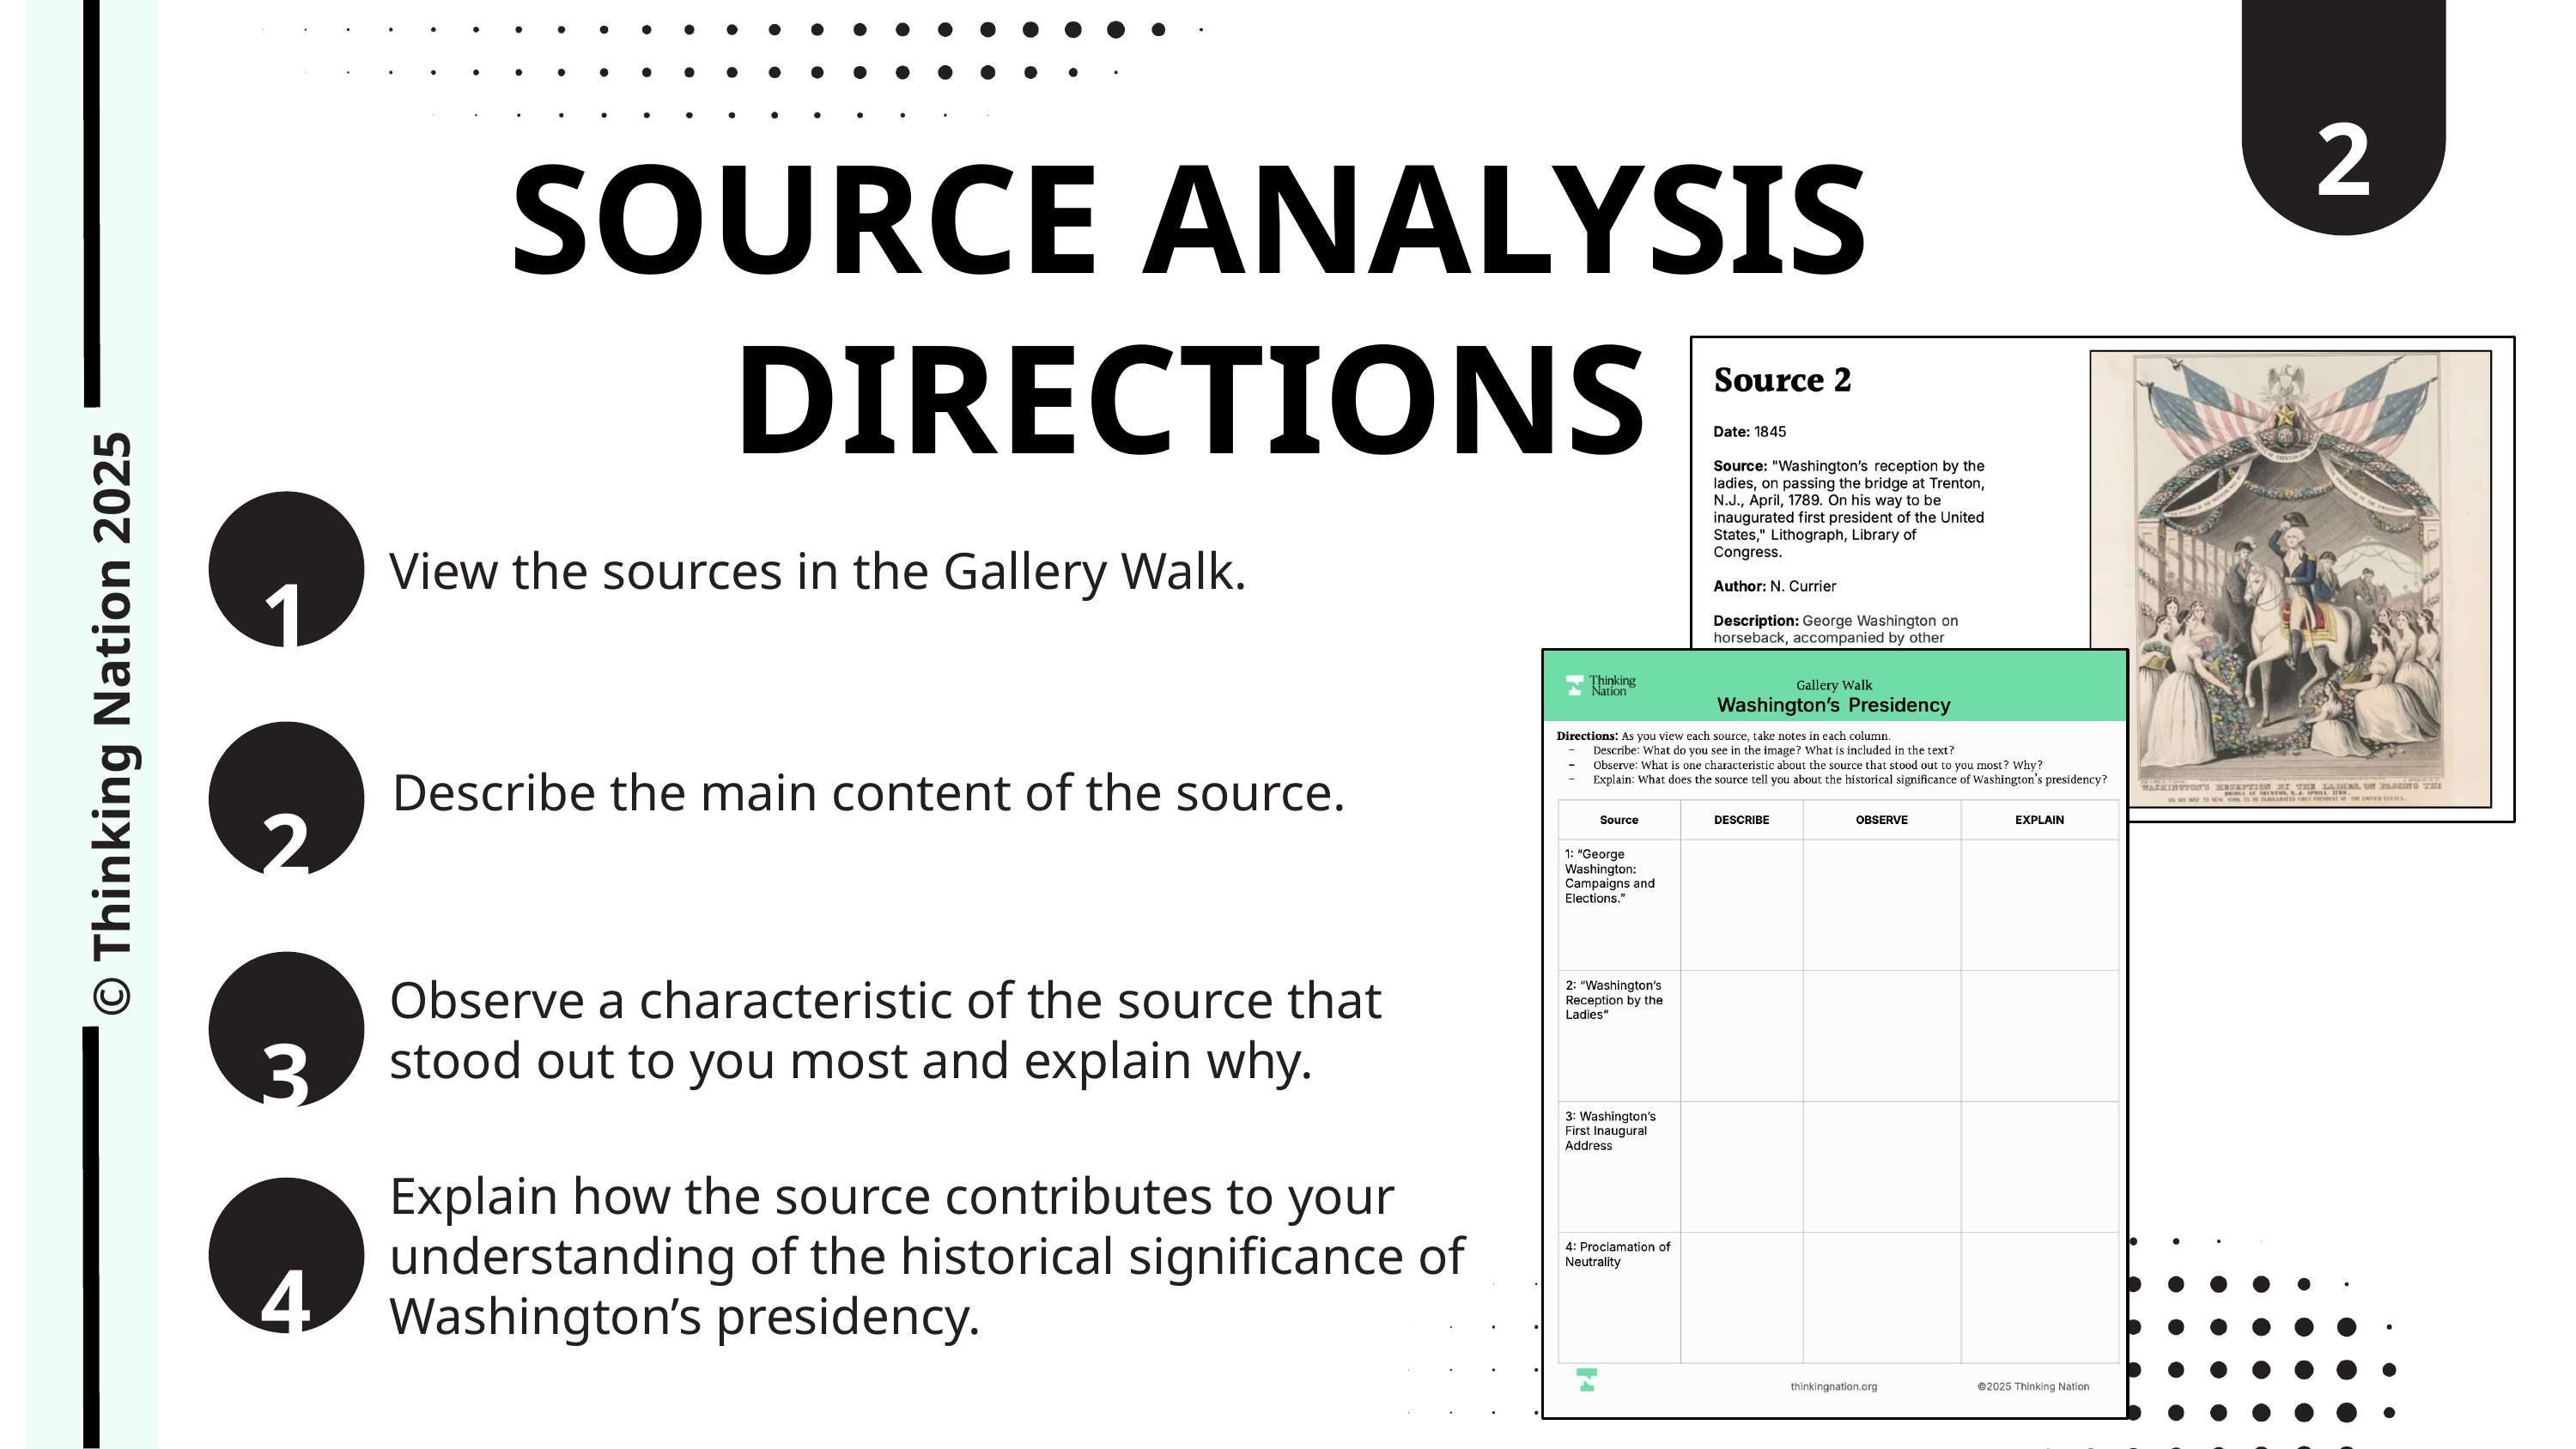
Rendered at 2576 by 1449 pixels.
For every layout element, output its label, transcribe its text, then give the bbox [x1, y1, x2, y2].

text_box [1365, 1237, 2397, 1449]
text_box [2233, 0, 2455, 236]
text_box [26, 0, 159, 1449]
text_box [208, 951, 1515, 1108]
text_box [208, 491, 1515, 647]
text_box SOURCE ANALYSIS DIRECTIONS [165, 123, 2234, 484]
text_box [220, 0, 1251, 118]
picture [1543, 337, 2513, 1417]
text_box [208, 721, 1517, 878]
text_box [208, 1163, 1515, 1347]
